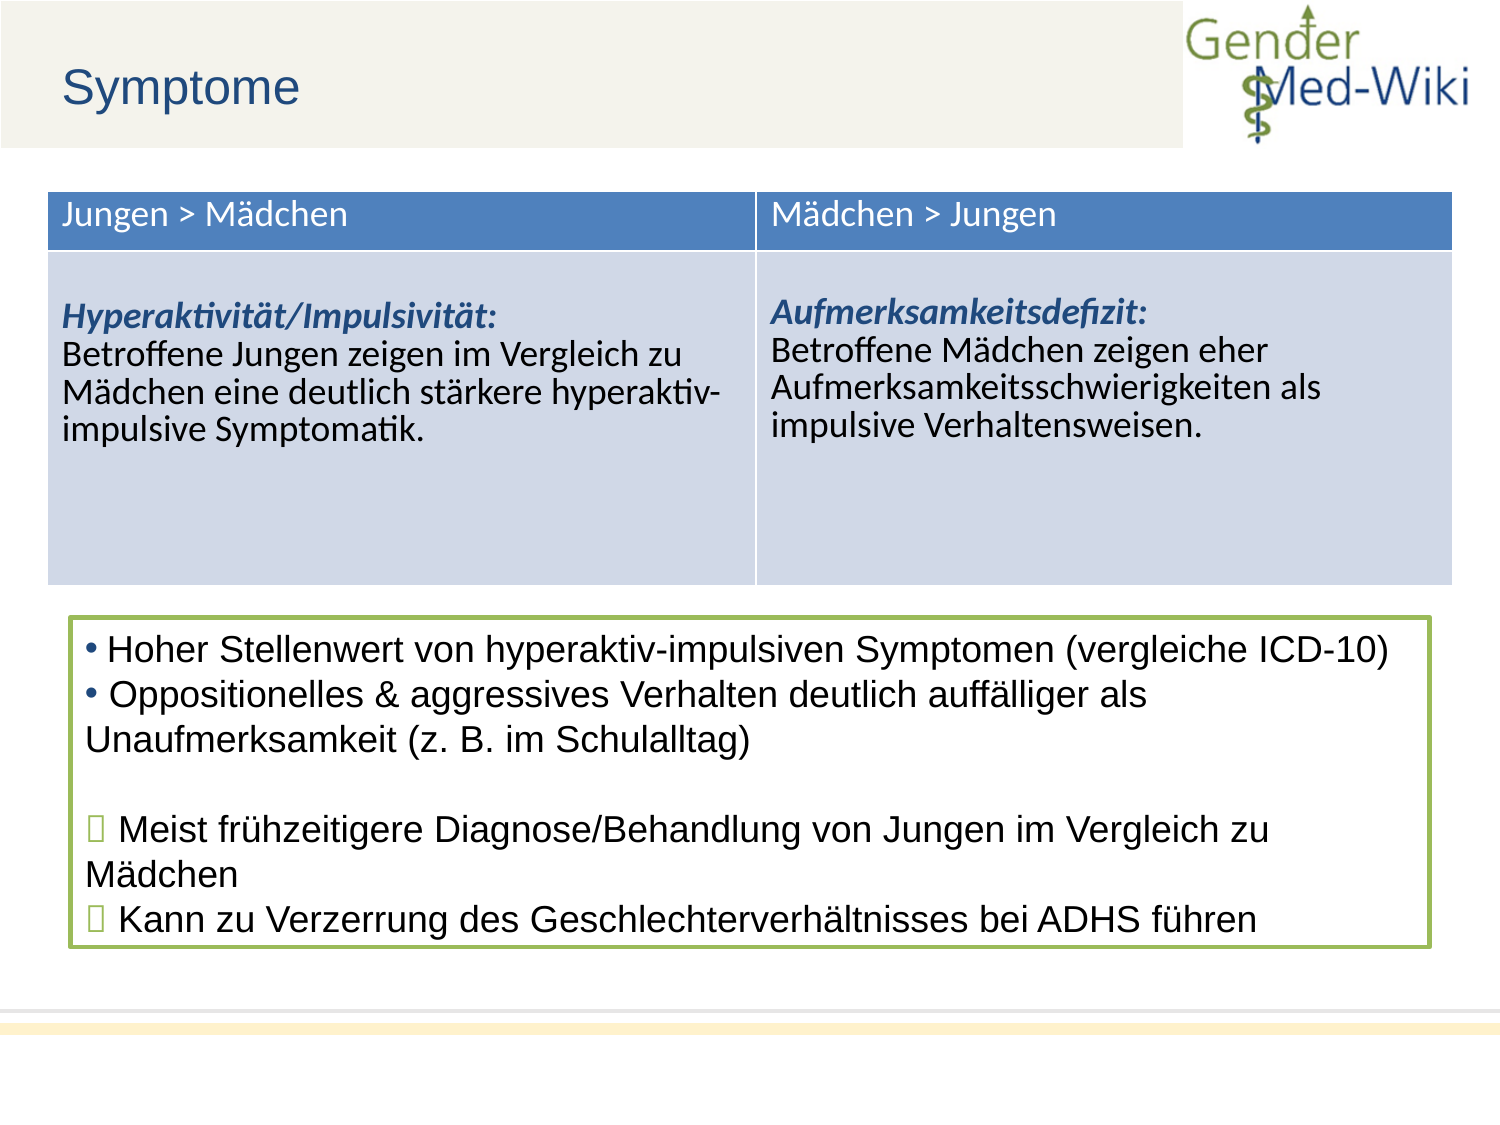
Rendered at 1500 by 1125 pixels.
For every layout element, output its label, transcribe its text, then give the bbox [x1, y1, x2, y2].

text_box Hoher Stellenwert von hyperaktiv-impulsiven Symptomen (vergleiche ICD-10) Oppositionelles & aggressives Verhalten deutlich auffälliger als Unaufmerksamkeit (z. B. im Schulalltag)  Meist frühzeitigere Diagnose/Behandlung von Jungen im Vergleich zu Mädchen  Kann zu Verzerrung des Geschlechterverhältnisses bei ADHS führen [70, 617, 1430, 947]
table_cell Aufmerksamkeitsdefizit: Betroffene Mädchen zeigen eher Aufmerksamkeitsschwierigkeiten als impulsive Verhaltensweisen. [757, 252, 1452, 585]
text_box [0, 1023, 1500, 1035]
table_cell Hyperaktivität/Impulsivität: Betroffene Jungen zeigen im Vergleich zu Mädchen eine deutlich stärkere hyperaktiv-impulsive Symptomatik. [48, 252, 755, 585]
table_header Jungen > Mädchen [48, 192, 755, 250]
table_header Mädchen > Jungen [757, 192, 1452, 250]
text_box Symptome [46, 46, 1020, 122]
picture [1183, 0, 1471, 149]
